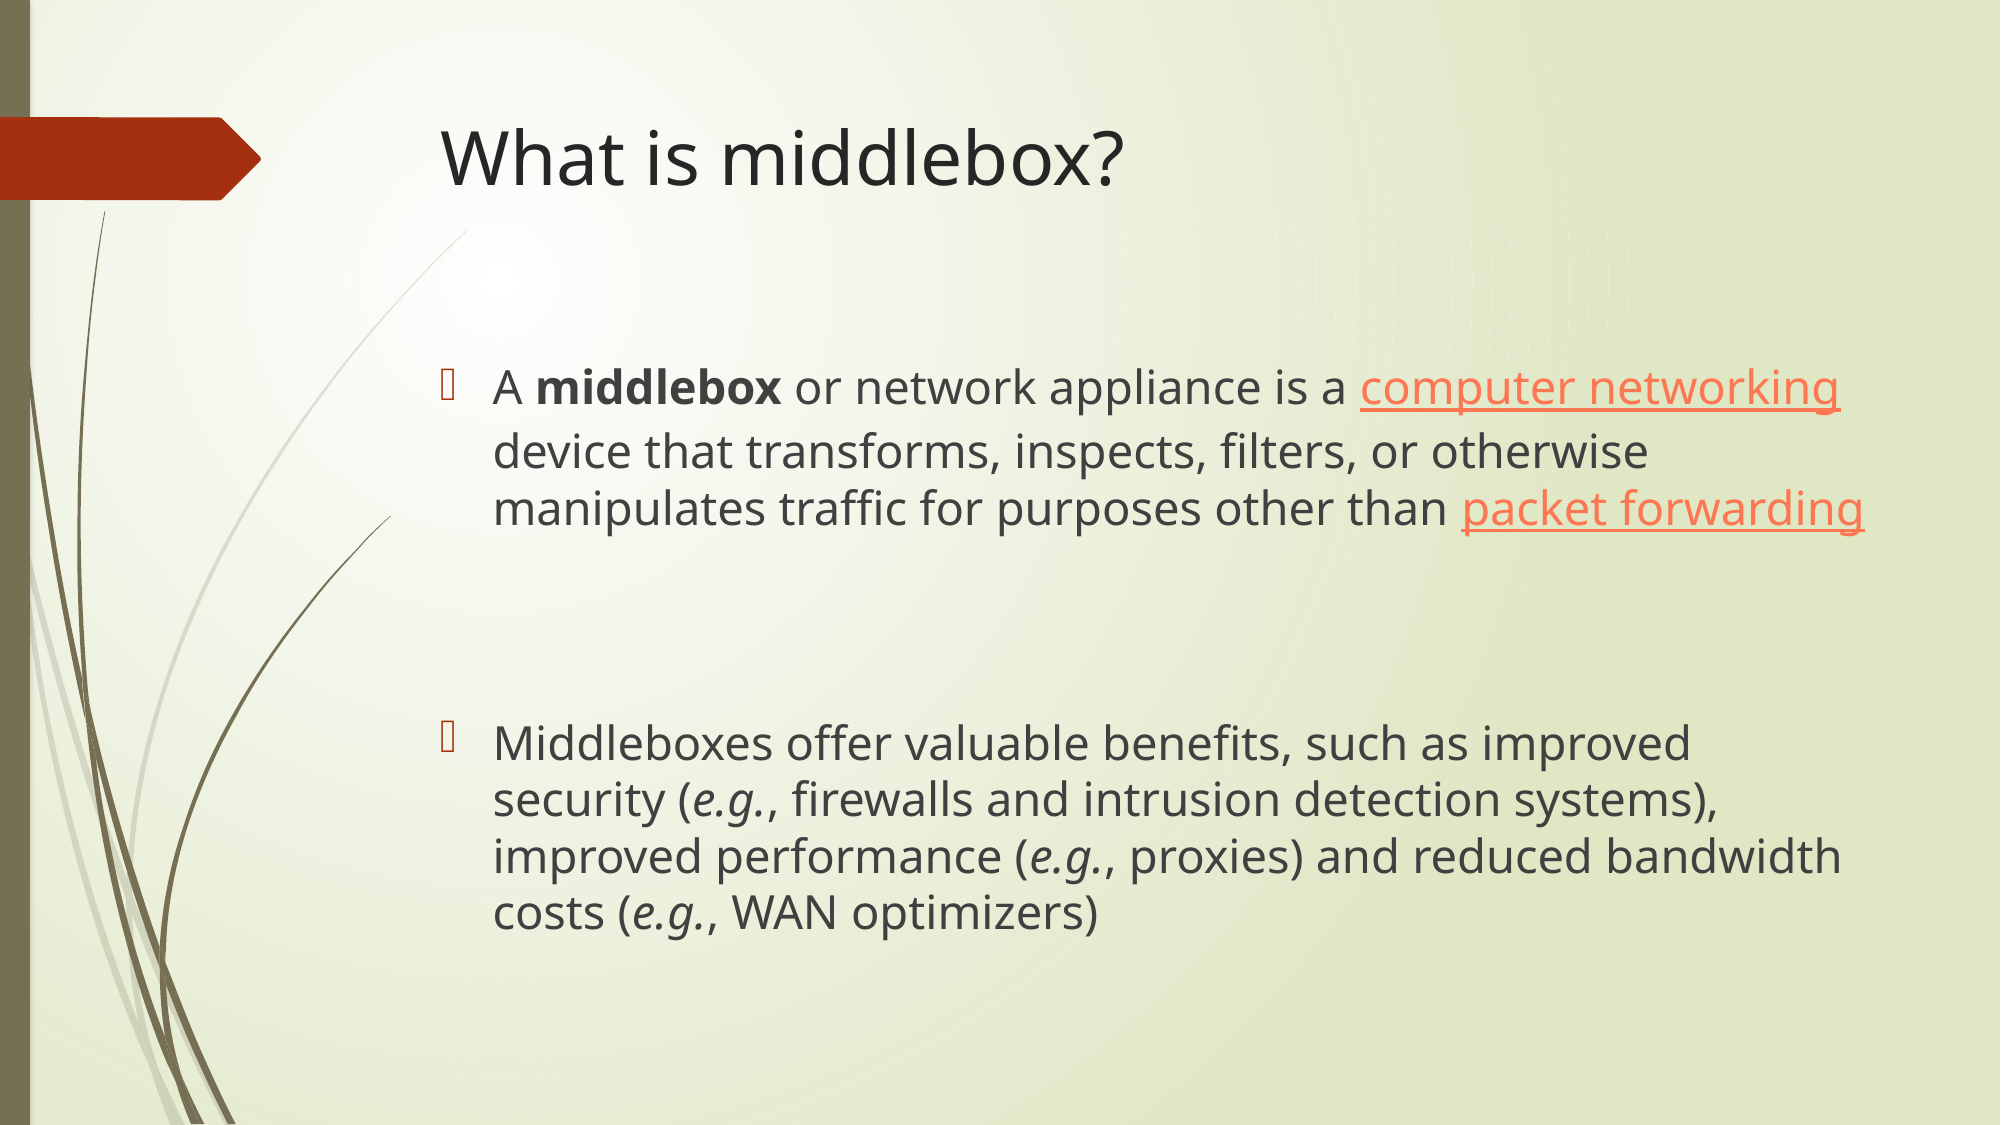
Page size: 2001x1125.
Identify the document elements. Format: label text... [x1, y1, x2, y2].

list A middlebox or network appliance is a computer networking device that transforms, inspects, filters, or otherwise manipulates traffic for purposes other than packet forwarding Middleboxes offer valuable benefits, such as improved security (e.g., firewalls and intrusion detection systems), improved performance (e.g., proxies) and reduced bandwidth costs (e.g., WAN optimizers) [424, 350, 1888, 970]
title What is middlebox? [425, 102, 1888, 313]
